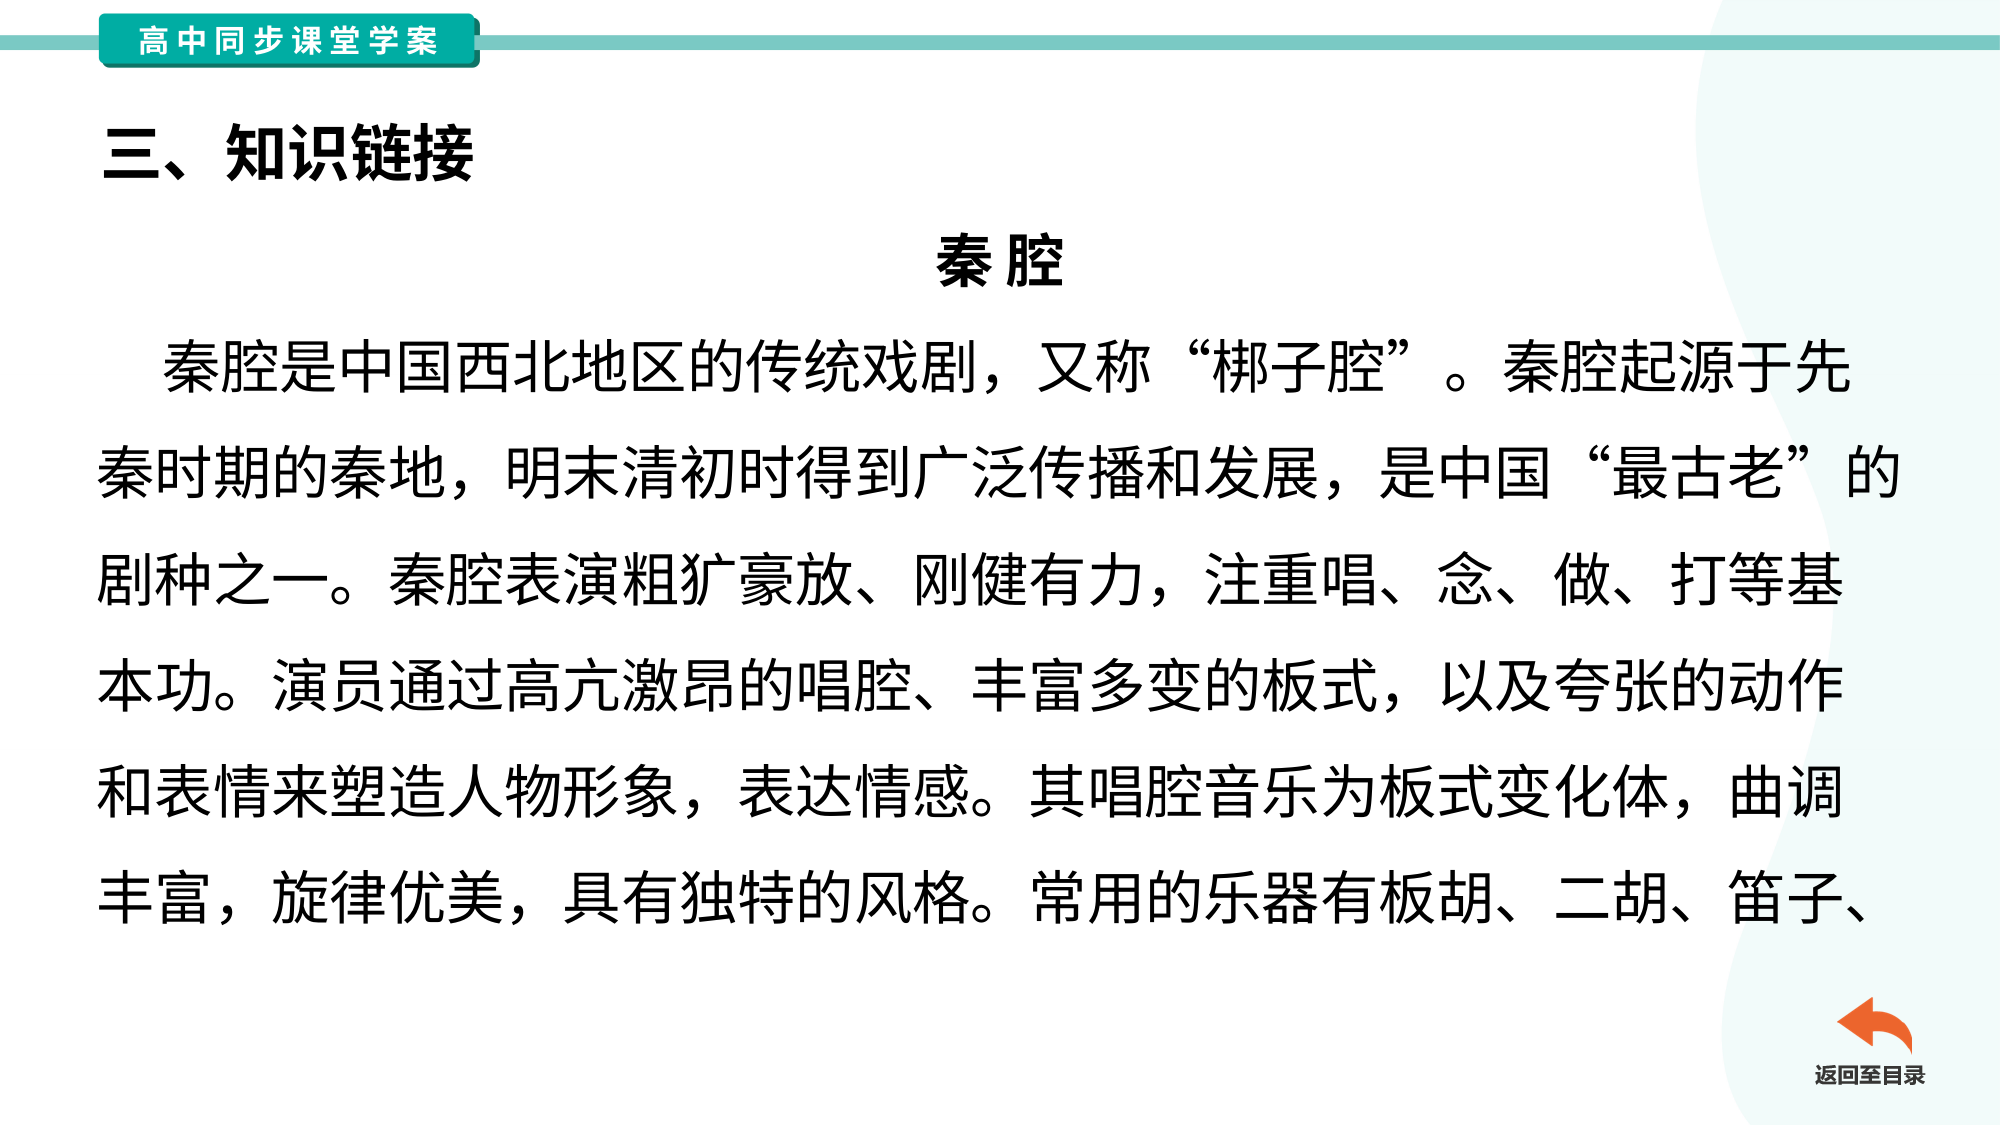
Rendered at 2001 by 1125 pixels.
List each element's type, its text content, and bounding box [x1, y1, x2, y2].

text_box 三、知识链接 [100, 76, 1899, 177]
text_box 秦 腔 秦腔是中国西北地区的传统戏剧，又称“梆子腔”。秦腔起源于先 秦时期的秦地，明末清初时得到广泛传播和发展，是中国“最古老”的 剧种之一。秦腔表演粗犷豪放、刚健有力，注重唱、念、做、打等基 本功。演员通过高亢激昂的唱腔、丰富多变的板式，以及夸张的动作 和表情来塑造人物形象，表达情感。其唱腔音乐为板式变化体，曲调 丰富，旋律优美，具有独特的风格。常用的乐器有板胡、二胡、笛子、 [100, 187, 1899, 932]
picture [0, 0, 2000, 1125]
